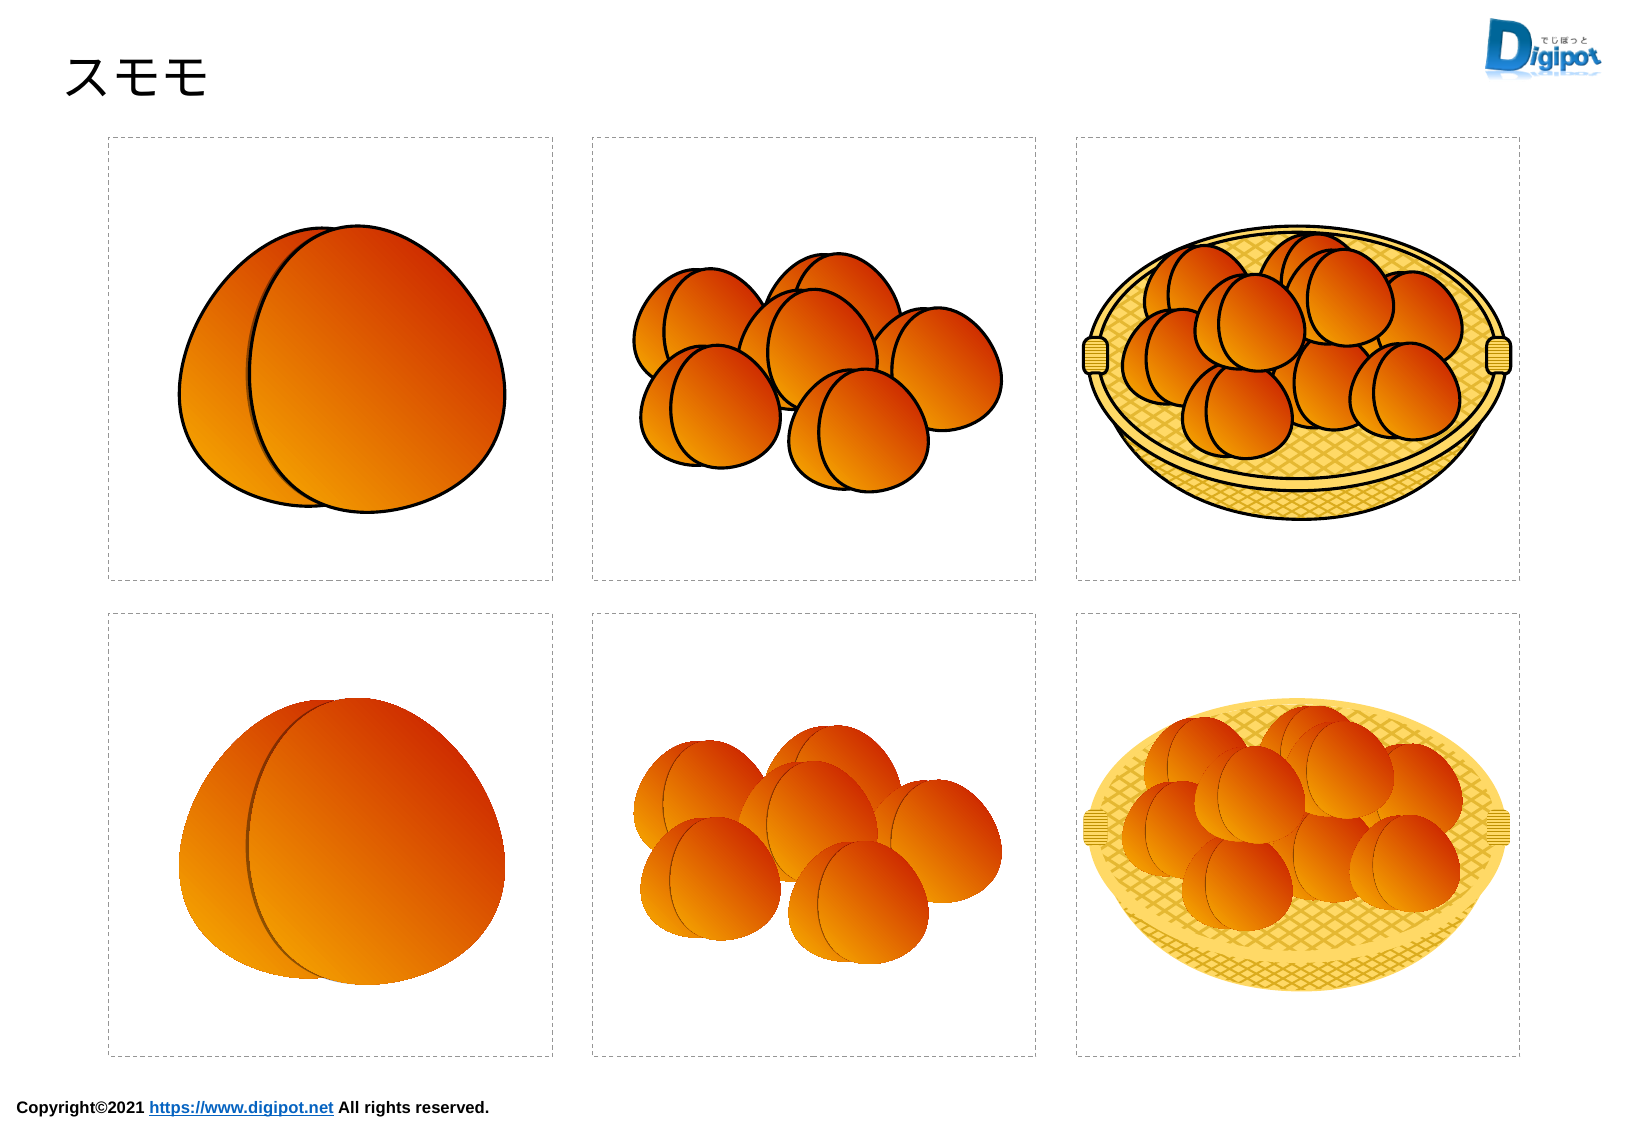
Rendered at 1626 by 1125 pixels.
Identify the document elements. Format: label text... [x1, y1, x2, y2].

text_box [636, 252, 999, 496]
picture [1485, 18, 1602, 82]
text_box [186, 224, 499, 521]
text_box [636, 724, 999, 968]
text_box スモモ [46, 38, 226, 113]
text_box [1083, 698, 1511, 992]
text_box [1083, 226, 1511, 520]
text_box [186, 696, 499, 993]
